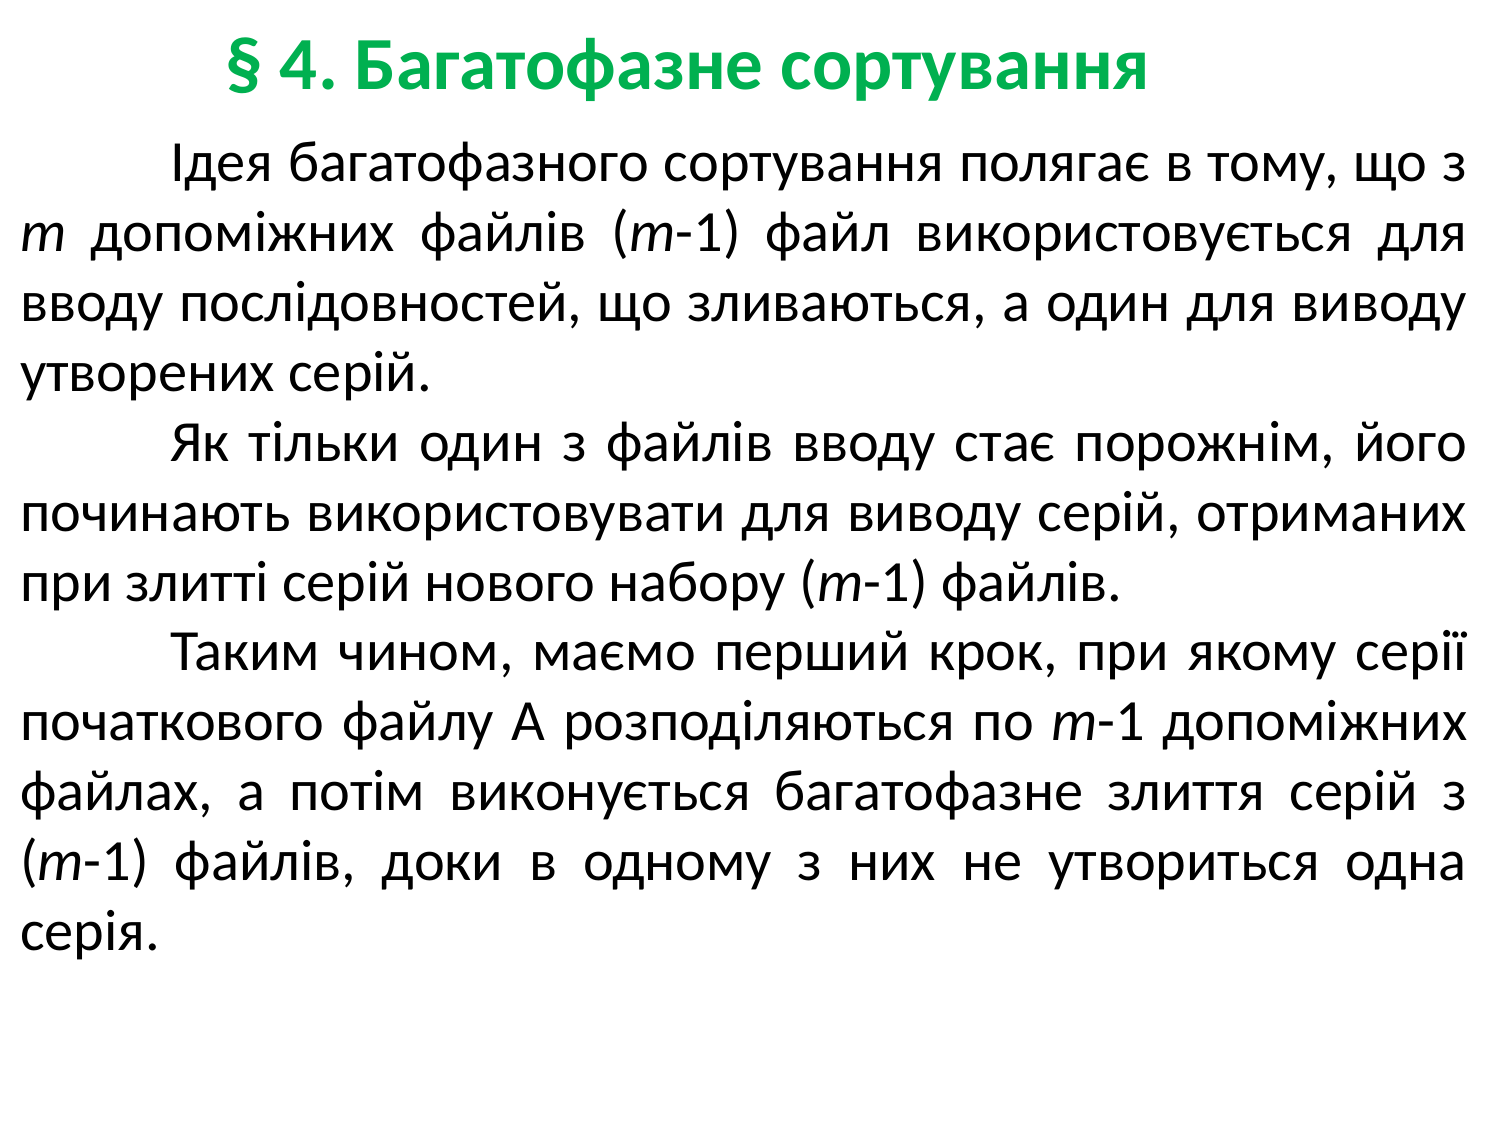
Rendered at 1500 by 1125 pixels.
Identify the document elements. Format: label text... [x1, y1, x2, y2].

text_box Ідея багатофазного сортування полягає в тому, що з m допоміжних файлів (m-1) файл використовується для вводу послідовностей, що зливаються, а один для виводу утворених серій. Як тільки один з файлів вводу стає порожнім, його починають використовувати для виводу серій, отриманих при злитті серій нового набору (m-1) файлів. Таким чином, маємо перший крок, при якому серії початкового файлу А розподіляються по m-1 допоміжних файлах, а потім виконується багатофазне злиття серій з (m-1) файлів, доки в одному з них не утвориться одна серія. [5, 115, 1483, 970]
text_box § 4. Багатофазне сортування [211, 7, 1166, 112]
